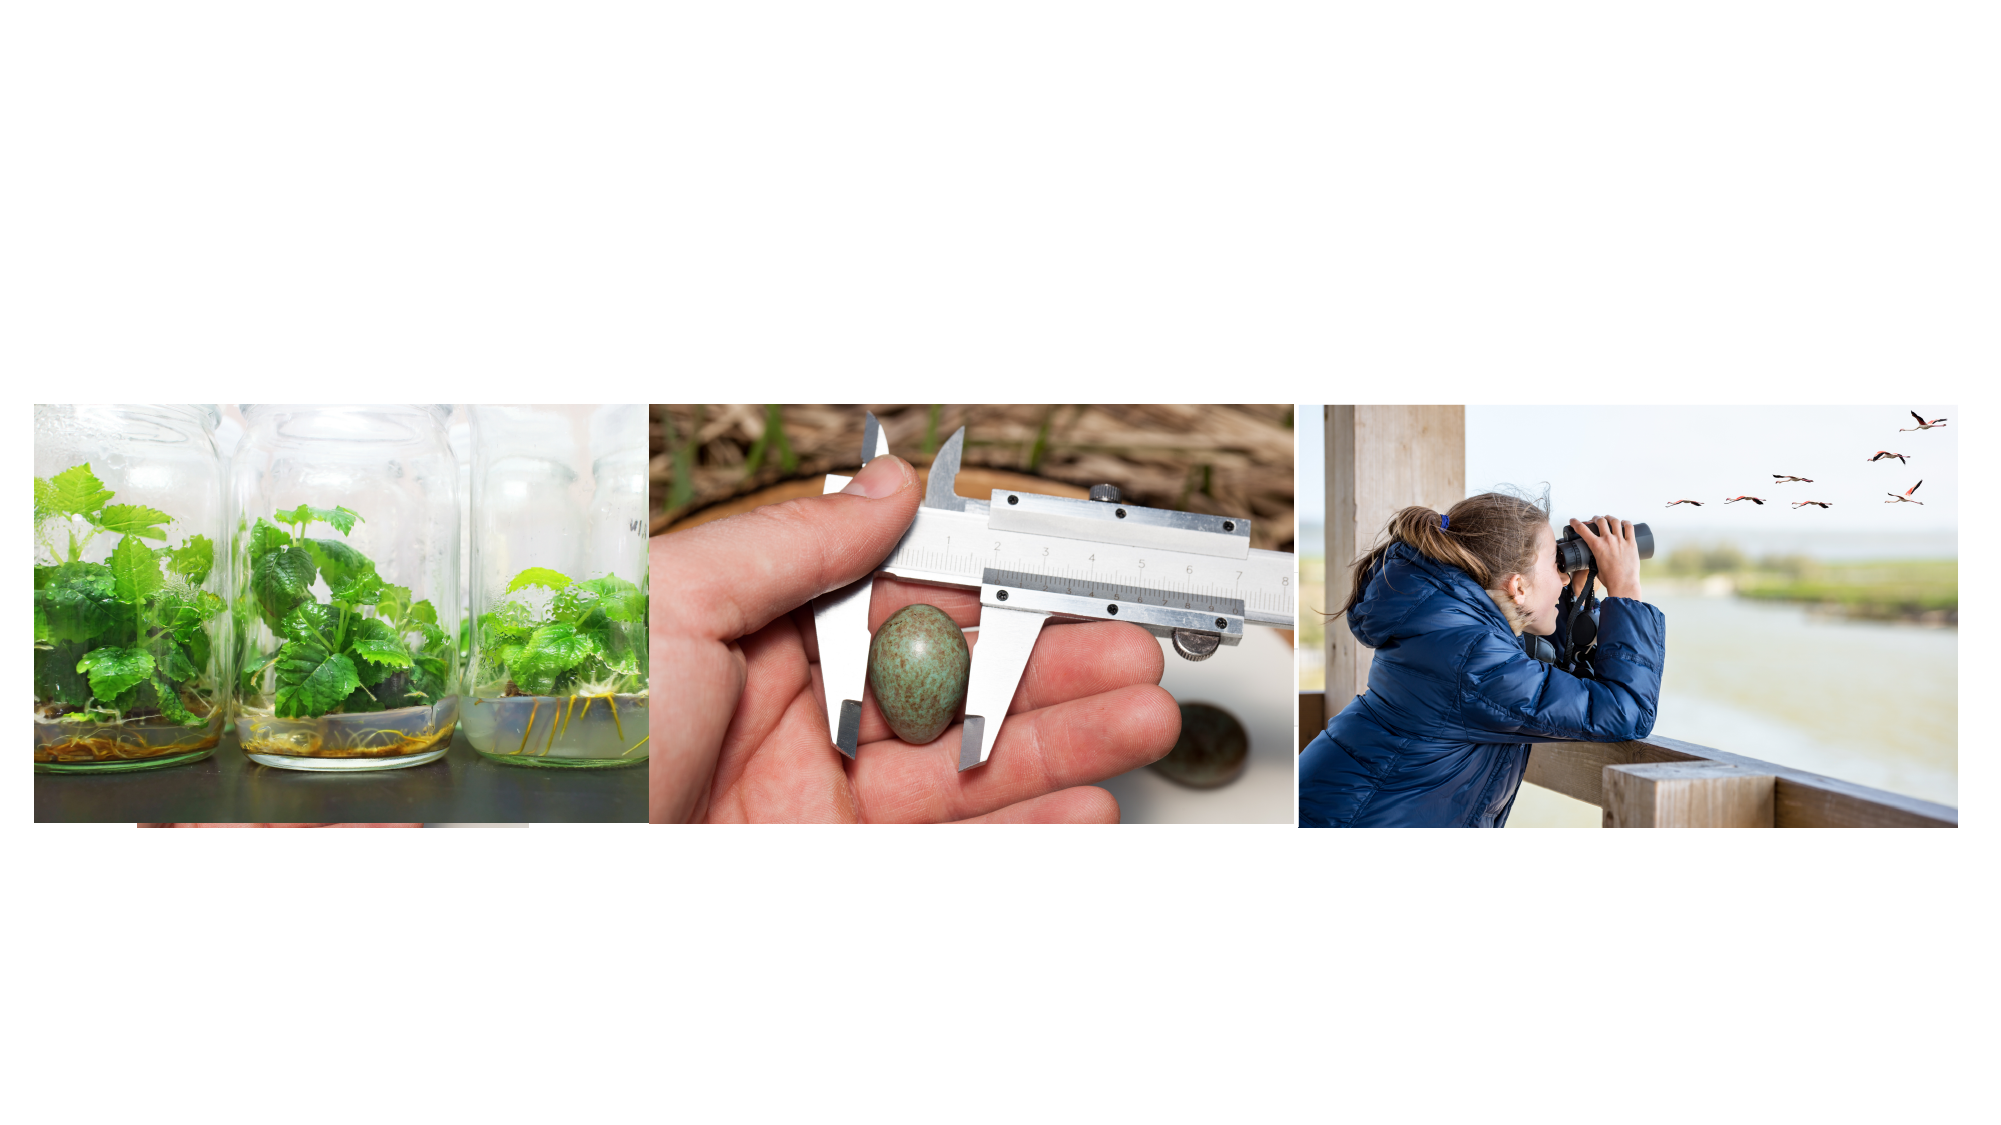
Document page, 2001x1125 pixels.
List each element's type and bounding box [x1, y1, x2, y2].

picture [1298, 404, 1958, 828]
table_cell [1294, 650, 1298, 725]
table_header [1294, 573, 1298, 648]
picture [34, 404, 1294, 828]
